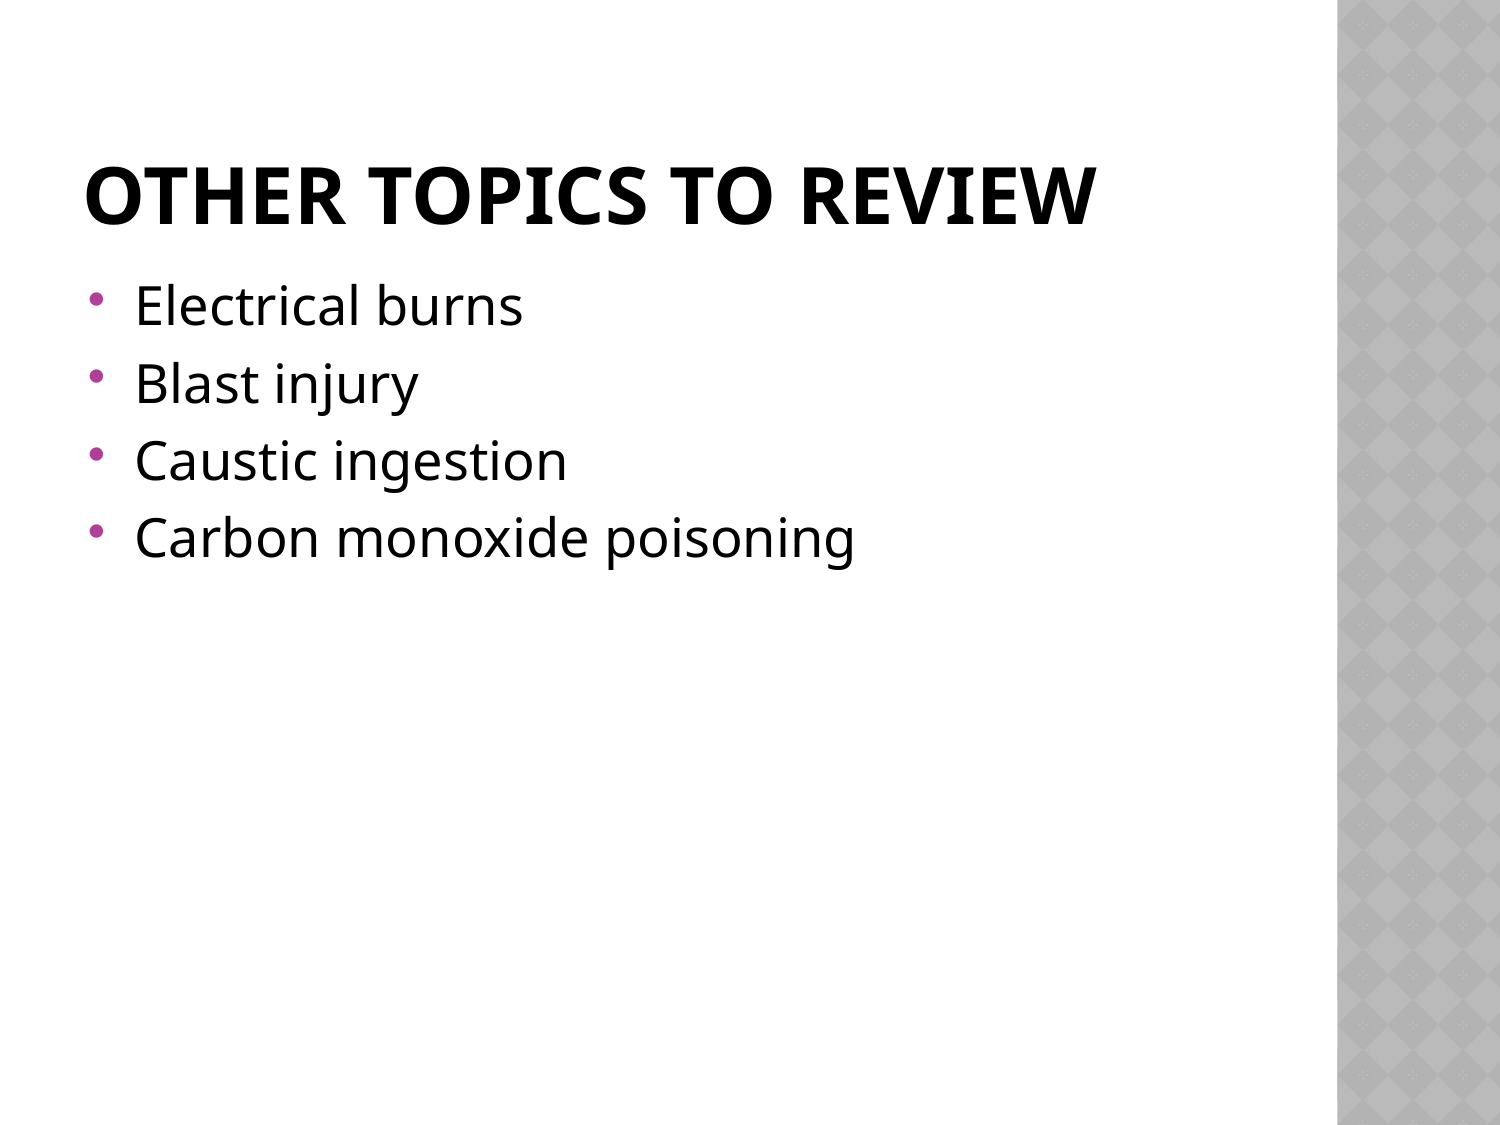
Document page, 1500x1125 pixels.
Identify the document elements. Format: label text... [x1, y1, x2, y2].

list Electrical burns Blast injury Caustic ingestion Carbon monoxide poisoning [75, 264, 1263, 1059]
title Other topics to review [75, 52, 1263, 240]
